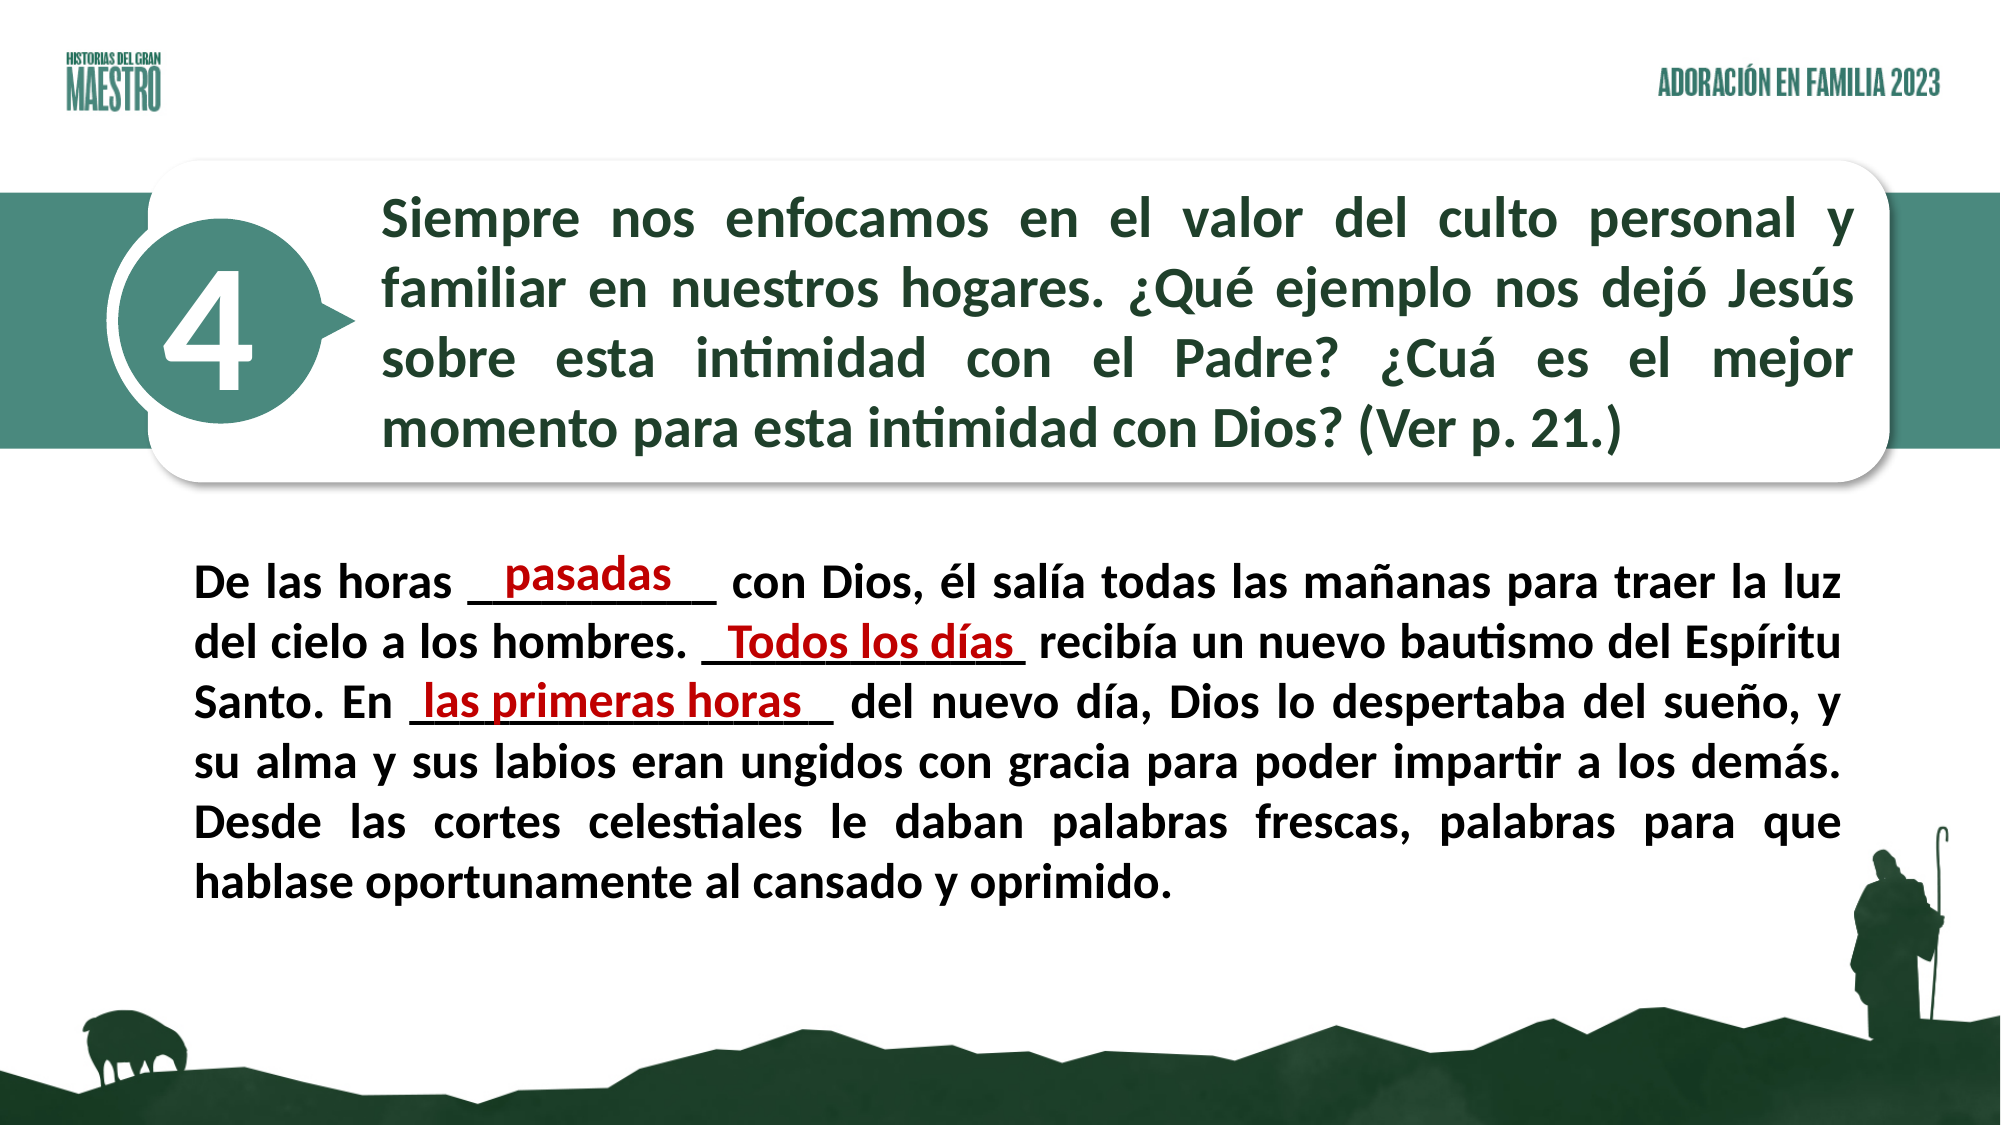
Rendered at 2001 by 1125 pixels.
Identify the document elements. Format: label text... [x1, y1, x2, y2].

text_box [0, 160, 2000, 483]
text_box De las horas __________ con Dios, él salía todas las mañanas para traer la luz del cielo a los hombres. _____________ recibía un nuevo bautismo del Espíritu Santo. En _________________ del nuevo día, Dios lo despertaba del sueño, y su alma y sus labios eran ungidos con gracia para poder impartir a los demás. Desde las cortes celestiales le daban palabras frescas, palabras para que hablase oportunamente al cansado y oprimido. [179, 541, 1859, 917]
picture [0, 0, 2001, 1125]
text_box Todos los días [712, 601, 1051, 677]
text_box las primeras horas [408, 660, 849, 736]
text_box pasadas [489, 532, 695, 608]
